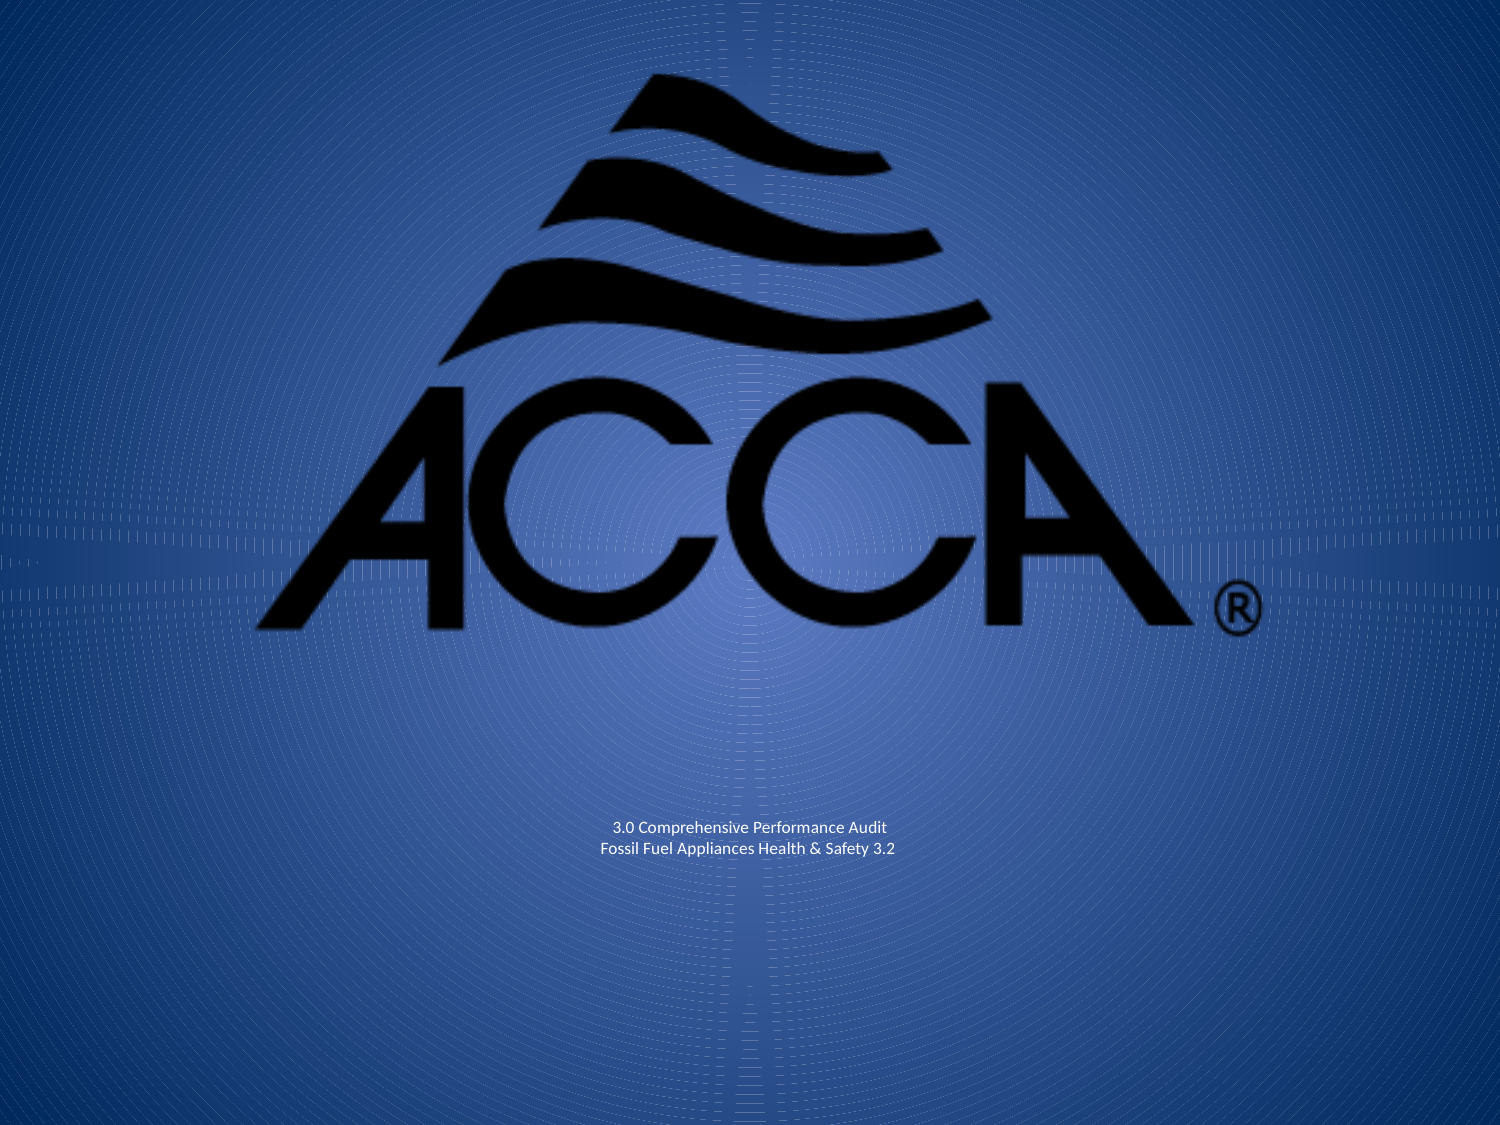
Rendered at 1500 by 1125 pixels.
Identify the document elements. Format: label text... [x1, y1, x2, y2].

title 3.0 Comprehensive Performance Audit Fossil Fuel Appliances Health & Safety 3.2 [12, 787, 1488, 888]
picture [208, 12, 1306, 726]
